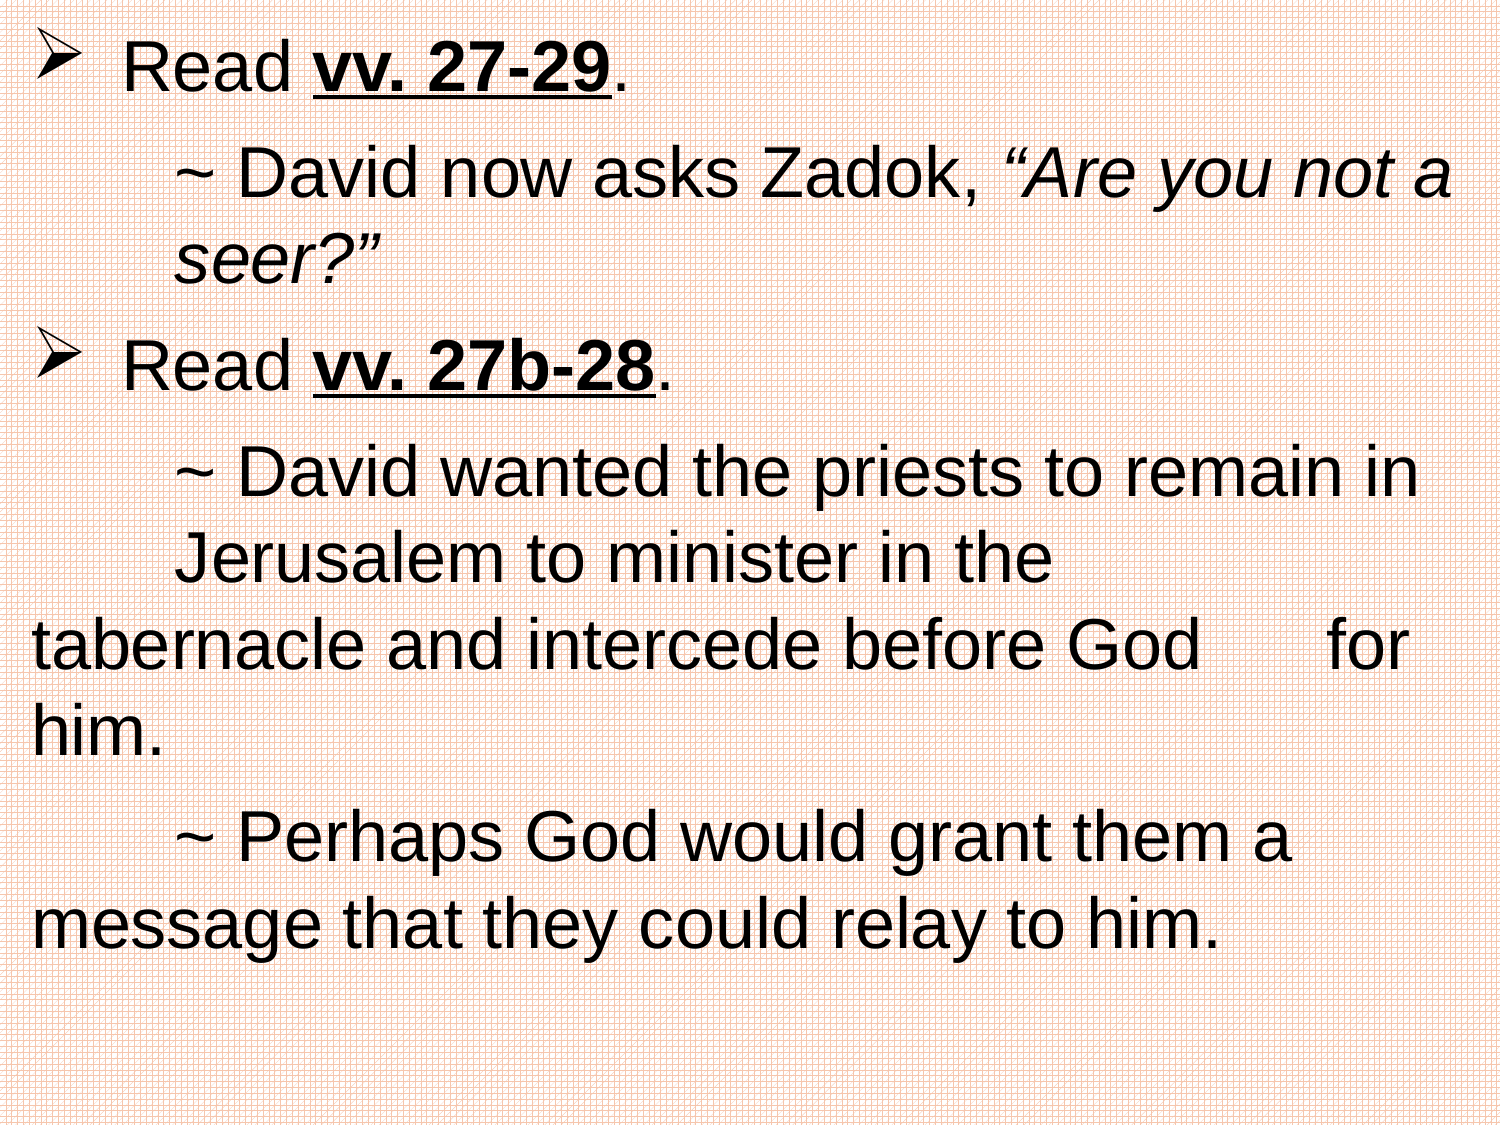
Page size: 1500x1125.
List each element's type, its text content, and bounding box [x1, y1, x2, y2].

subtitle Read vv. 27-29. ~ David now asks Zadok, “Are you not a seer?” Read vv. 27b-28. ~ David wanted the priests to remain in Jerusalem to minister in the tabernacle and intercede before God for him. ~ Perhaps God would grant them a message that they could relay to him. [16, 11, 1486, 1114]
